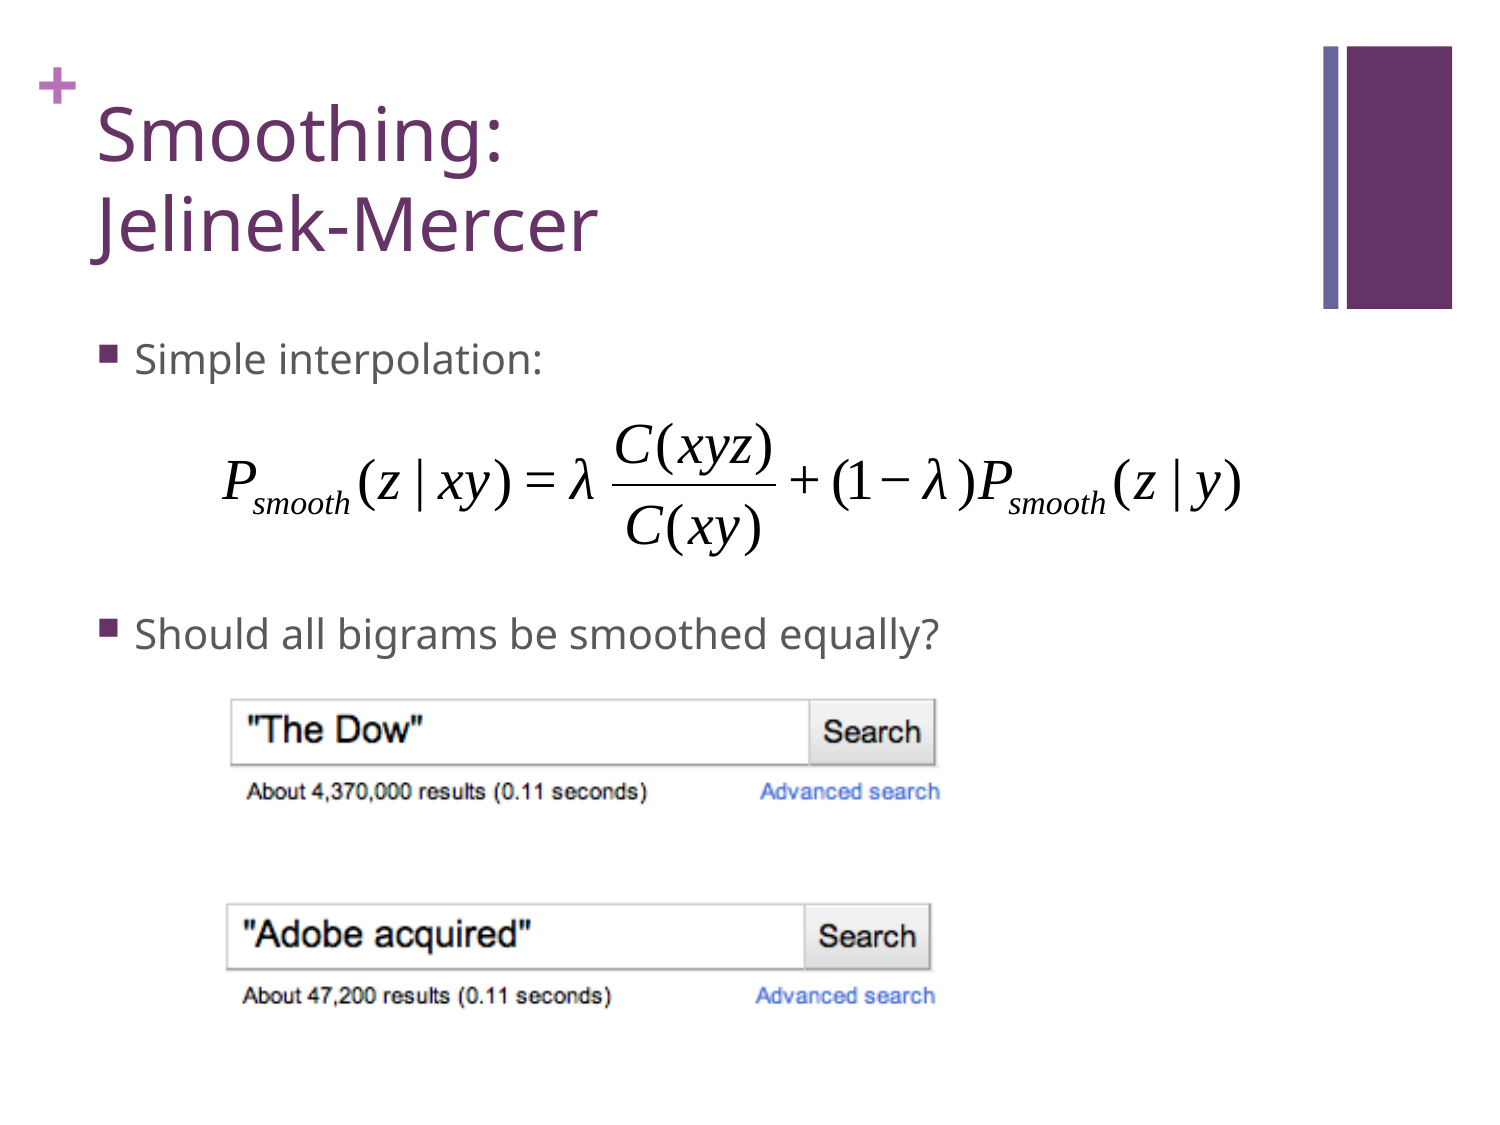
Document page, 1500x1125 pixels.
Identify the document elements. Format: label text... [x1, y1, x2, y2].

picture [211, 674, 957, 824]
title Smoothing: Jelinek-Mercer [81, 79, 1322, 263]
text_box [211, 411, 1249, 563]
picture [211, 886, 949, 1026]
list Simple interpolation: Should all bigrams be smoothed equally? [81, 324, 1322, 675]
